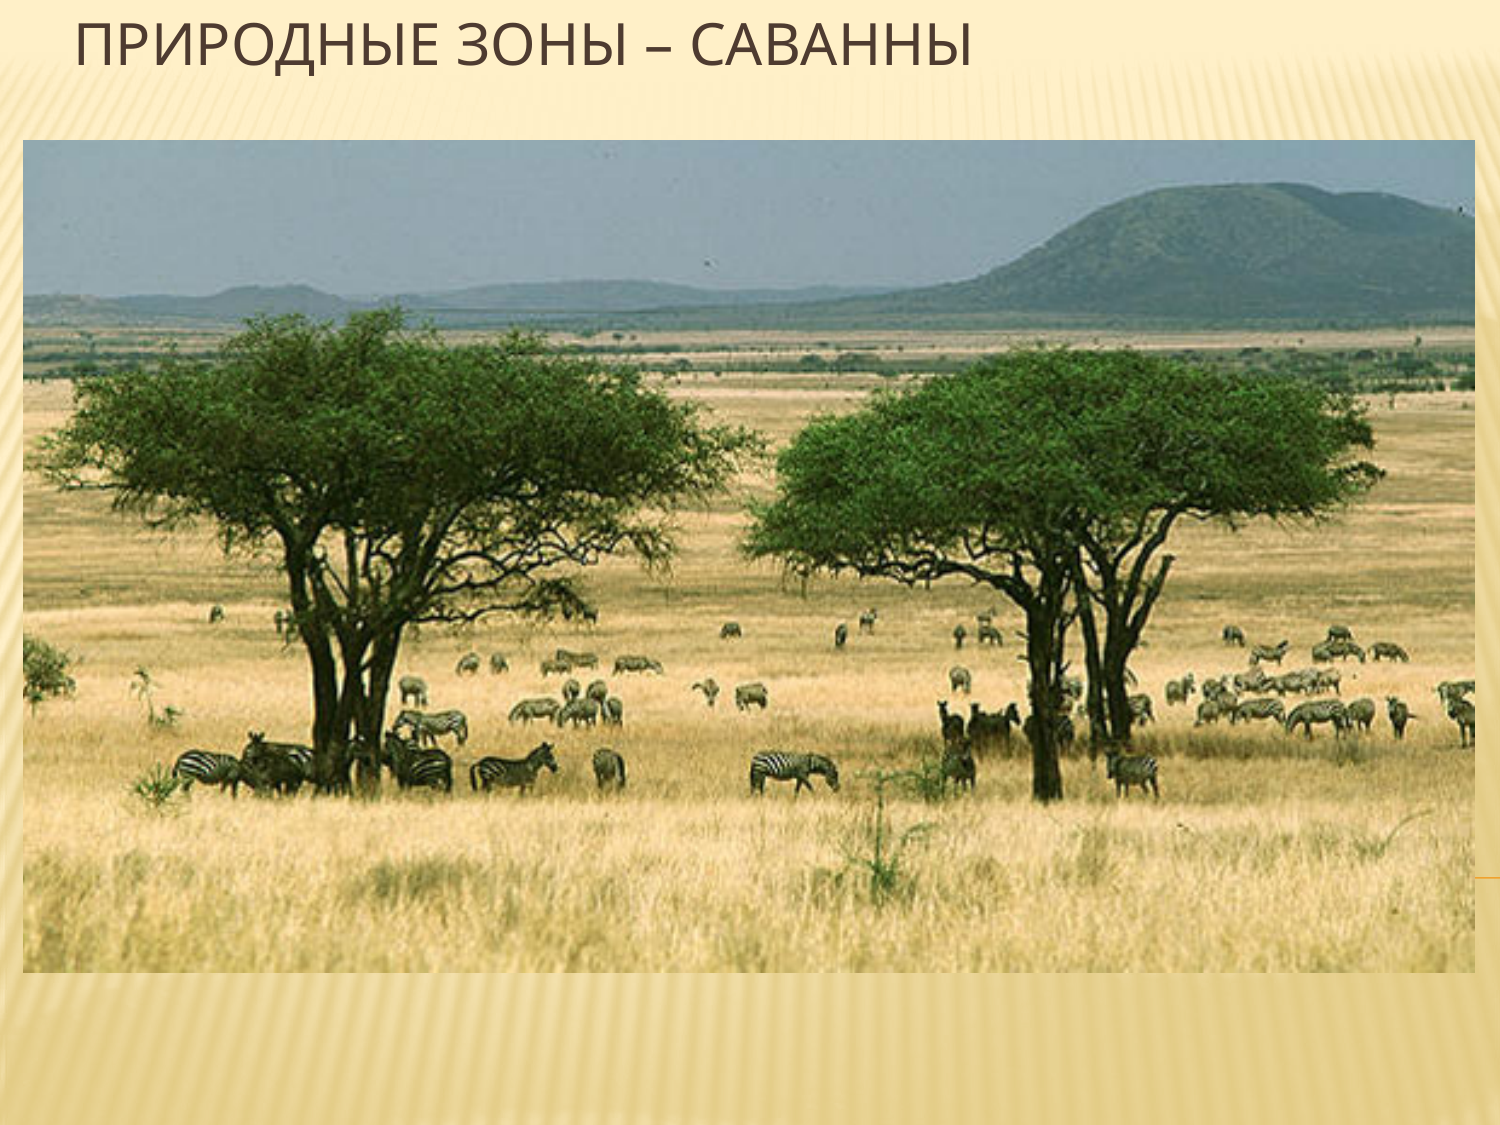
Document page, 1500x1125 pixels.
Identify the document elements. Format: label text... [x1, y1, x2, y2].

title Природные зоны – саванны [58, 0, 1447, 94]
picture [23, 140, 1475, 973]
